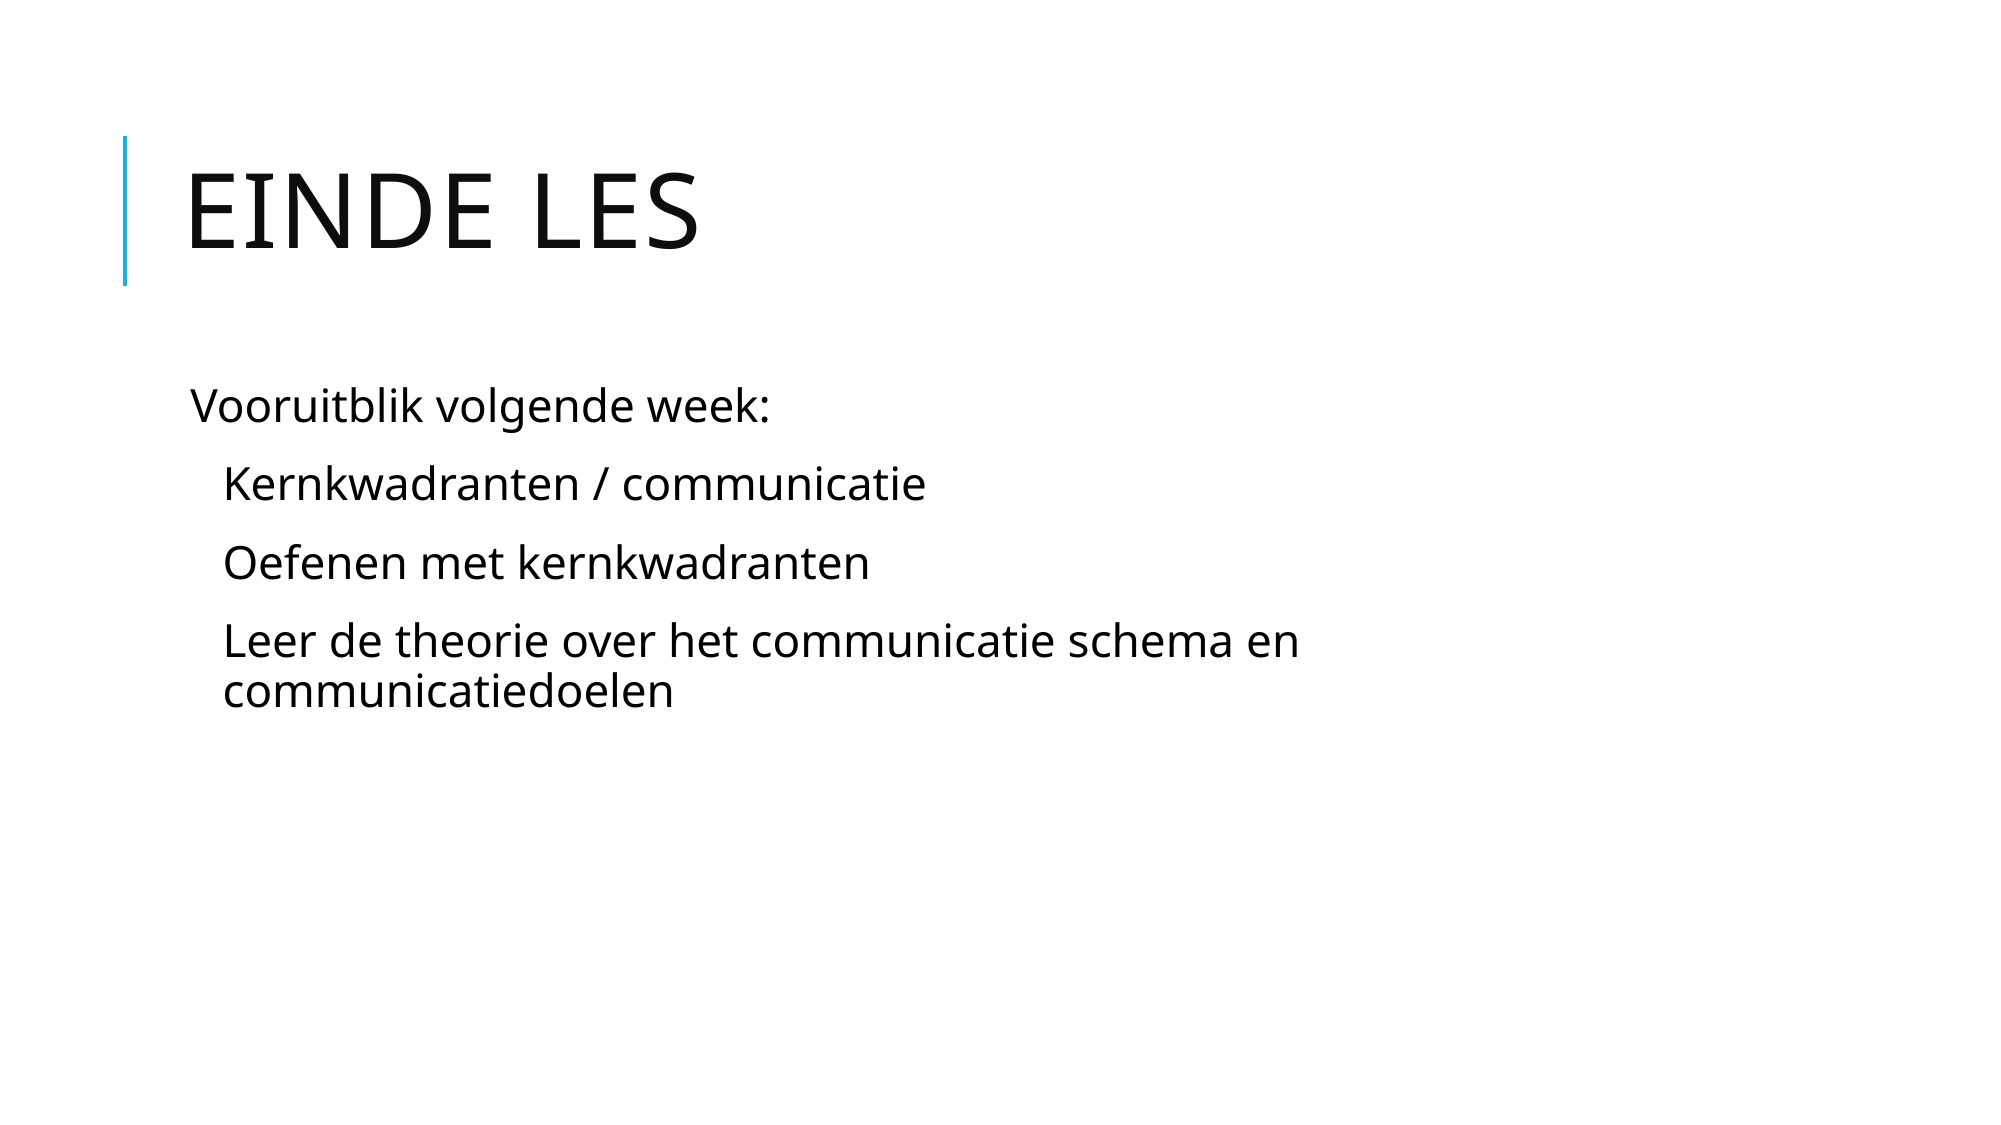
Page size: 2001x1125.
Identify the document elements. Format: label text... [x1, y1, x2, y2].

title Einde les [168, 96, 1763, 342]
list Vooruitblik volgende week: Kernkwadranten / communicatie Oefenen met kernkwadranten Leer de theorie over het communicatie schema en communicatiedoelen [168, 375, 1763, 1035]
